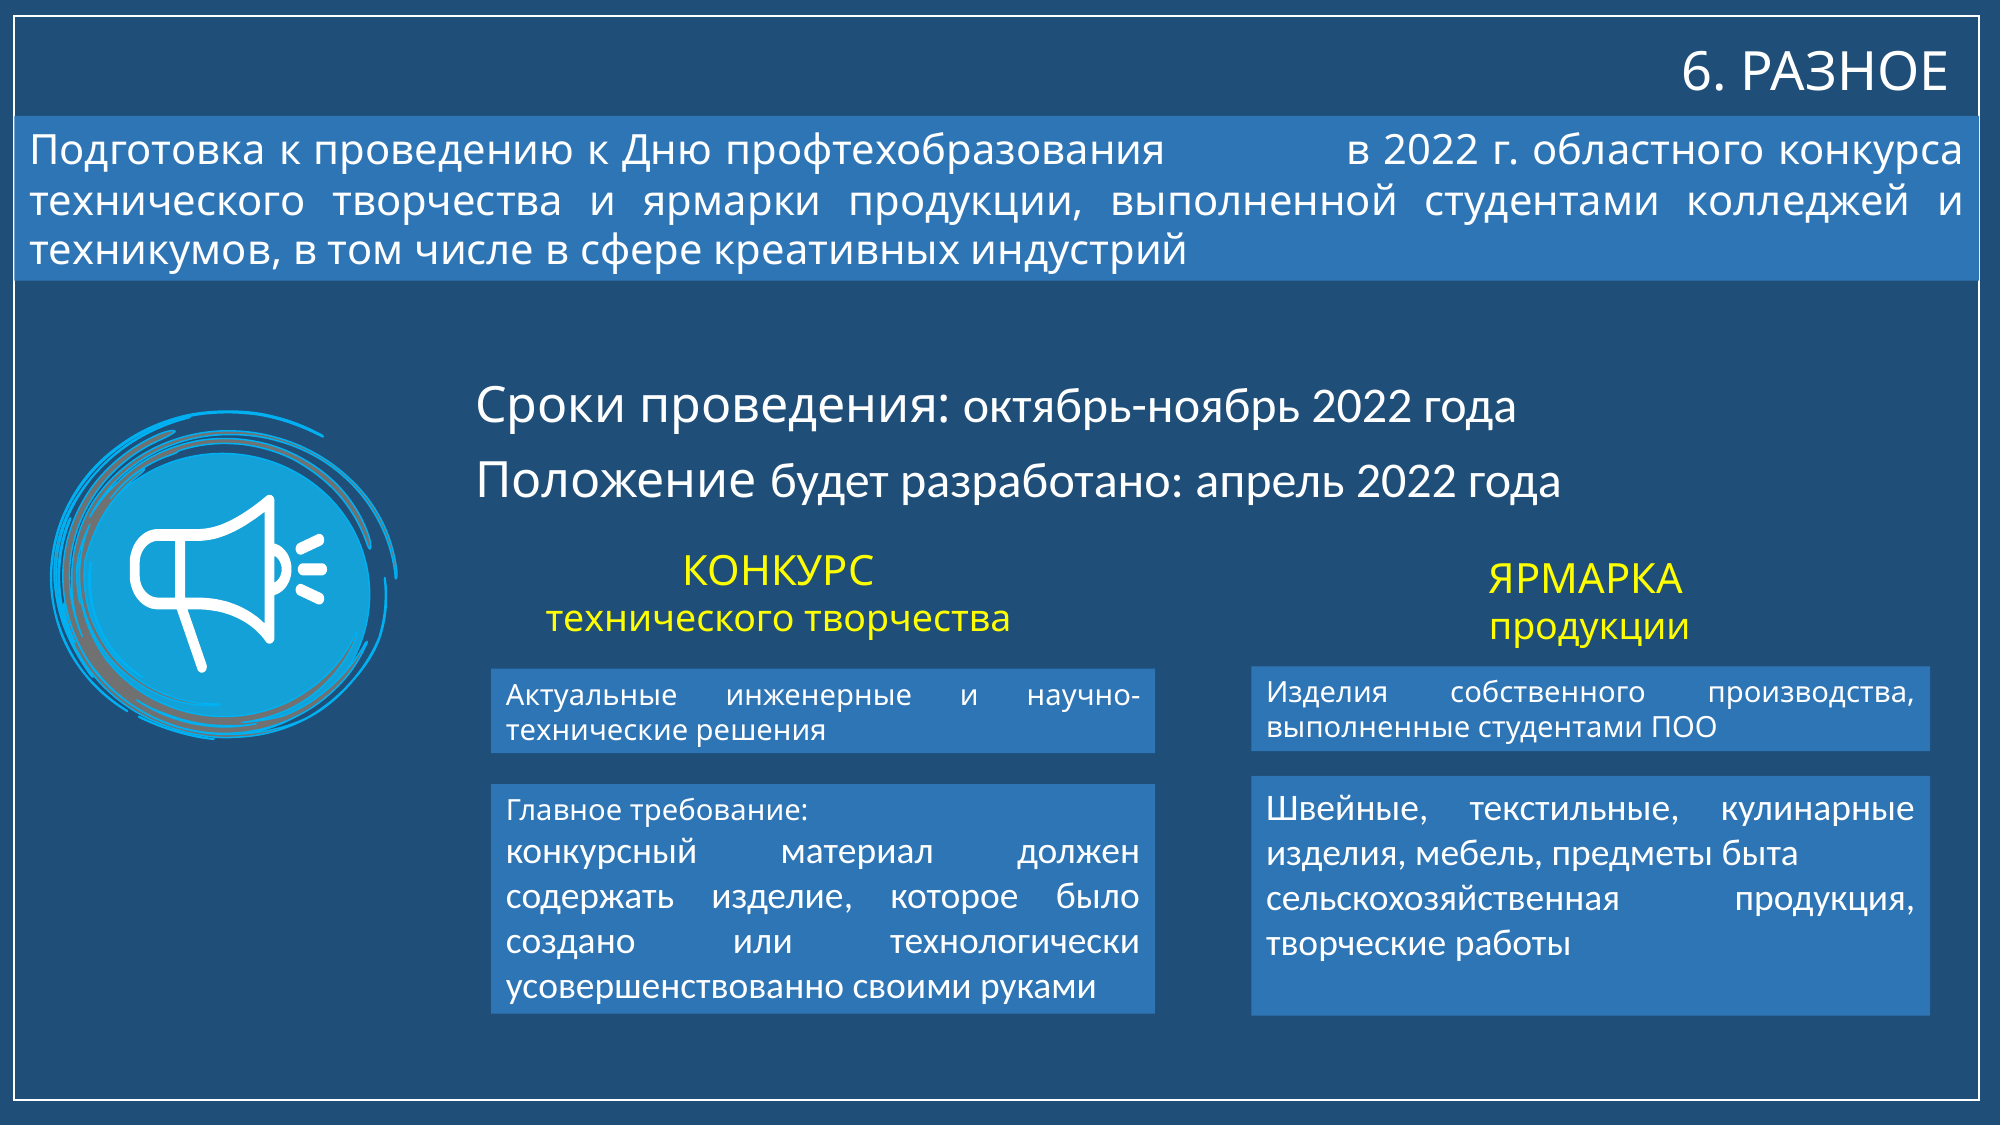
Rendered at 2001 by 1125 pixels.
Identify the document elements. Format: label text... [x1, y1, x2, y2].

text_box Изделия собственного производства, выполненные студентами ПОО [1251, 666, 1931, 752]
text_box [129, 494, 328, 673]
text_box Главное требование: конкурсный материал должен содержать изделие, которое было создано или технологически усовершенствованно своими руками [491, 784, 1156, 1014]
text_box [13, 15, 1980, 1101]
text_box Швейные, текстильные, кулинарные изделия, мебель, предметы быта сельскохозяйственная продукция, творческие работы [1251, 775, 1931, 1016]
text_box Положение будет разработано: апрель 2022 года [460, 439, 1986, 515]
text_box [49, 410, 398, 740]
text_box КОНКУРС технического творчества [530, 536, 1037, 647]
text_box Актуальные инженерные и научно-технические решения [491, 668, 1156, 754]
text_box ЯРМАРКА продукции [1473, 544, 1708, 655]
text_box Подготовка к проведению к Дню профтехобразования в 2022 г. областного конкурса технического творчества и ярмарки продукции, выполненной студентами колледжей и техникумов, в том числе в сфере креативных индустрий [14, 115, 1980, 281]
text_box Сроки проведения: октябрь-ноябрь 2022 года [460, 365, 1615, 439]
